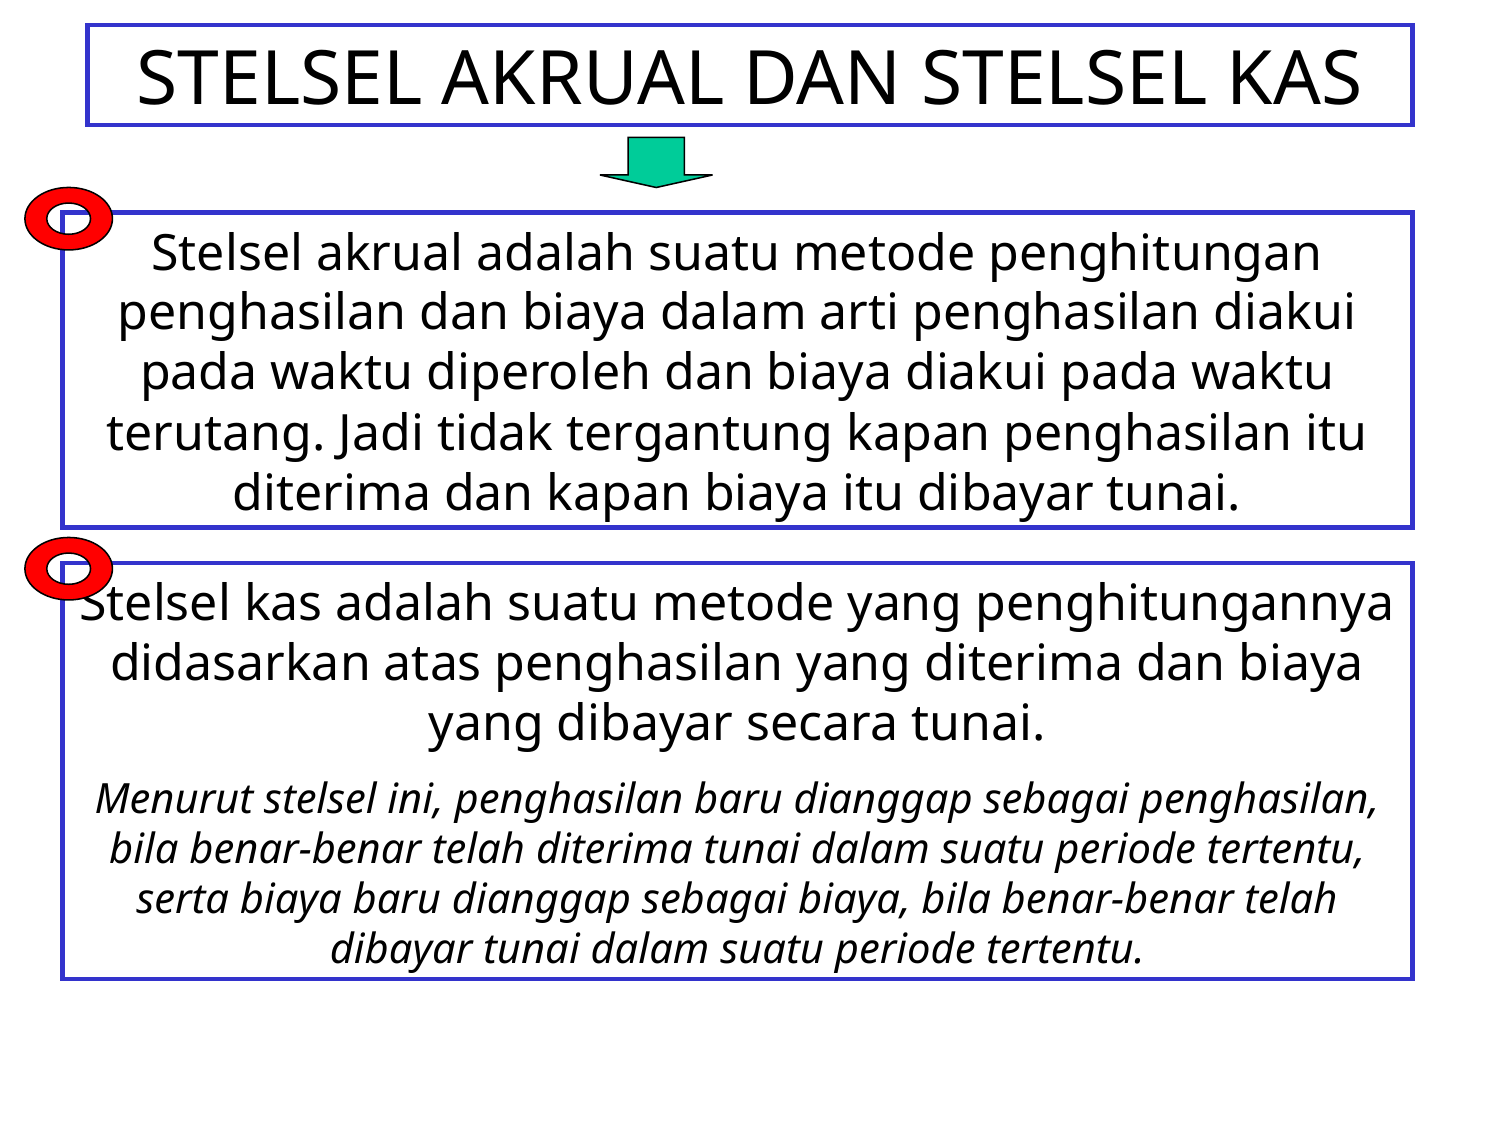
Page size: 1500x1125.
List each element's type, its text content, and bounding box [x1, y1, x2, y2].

text_box Stelsel kas adalah suatu metode yang penghitungannya didasarkan atas penghasilan yang diterima dan biaya yang dibayar secara tunai. Menurut stelsel ini, penghasilan baru dianggap sebagai penghasilan, bila benar-benar telah diterima tunai dalam suatu periode tertentu, serta biaya baru dianggap sebagai biaya, bila benar-benar telah dibayar tunai dalam suatu periode tertentu. [62, 563, 1413, 979]
title STELSEL AKRUAL DAN STELSEL KAS [87, 24, 1413, 126]
text_box Stelsel akrual adalah suatu metode penghitungan penghasilan dan biaya dalam arti penghasilan diakui pada waktu diperoleh dan biaya diakui pada waktu terutang. Jadi tidak tergantung kapan penghasilan itu diterima dan kapan biaya itu dibayar tunai. [62, 212, 1413, 528]
text_box [24, 187, 113, 250]
text_box [600, 137, 713, 188]
text_box [24, 537, 113, 600]
